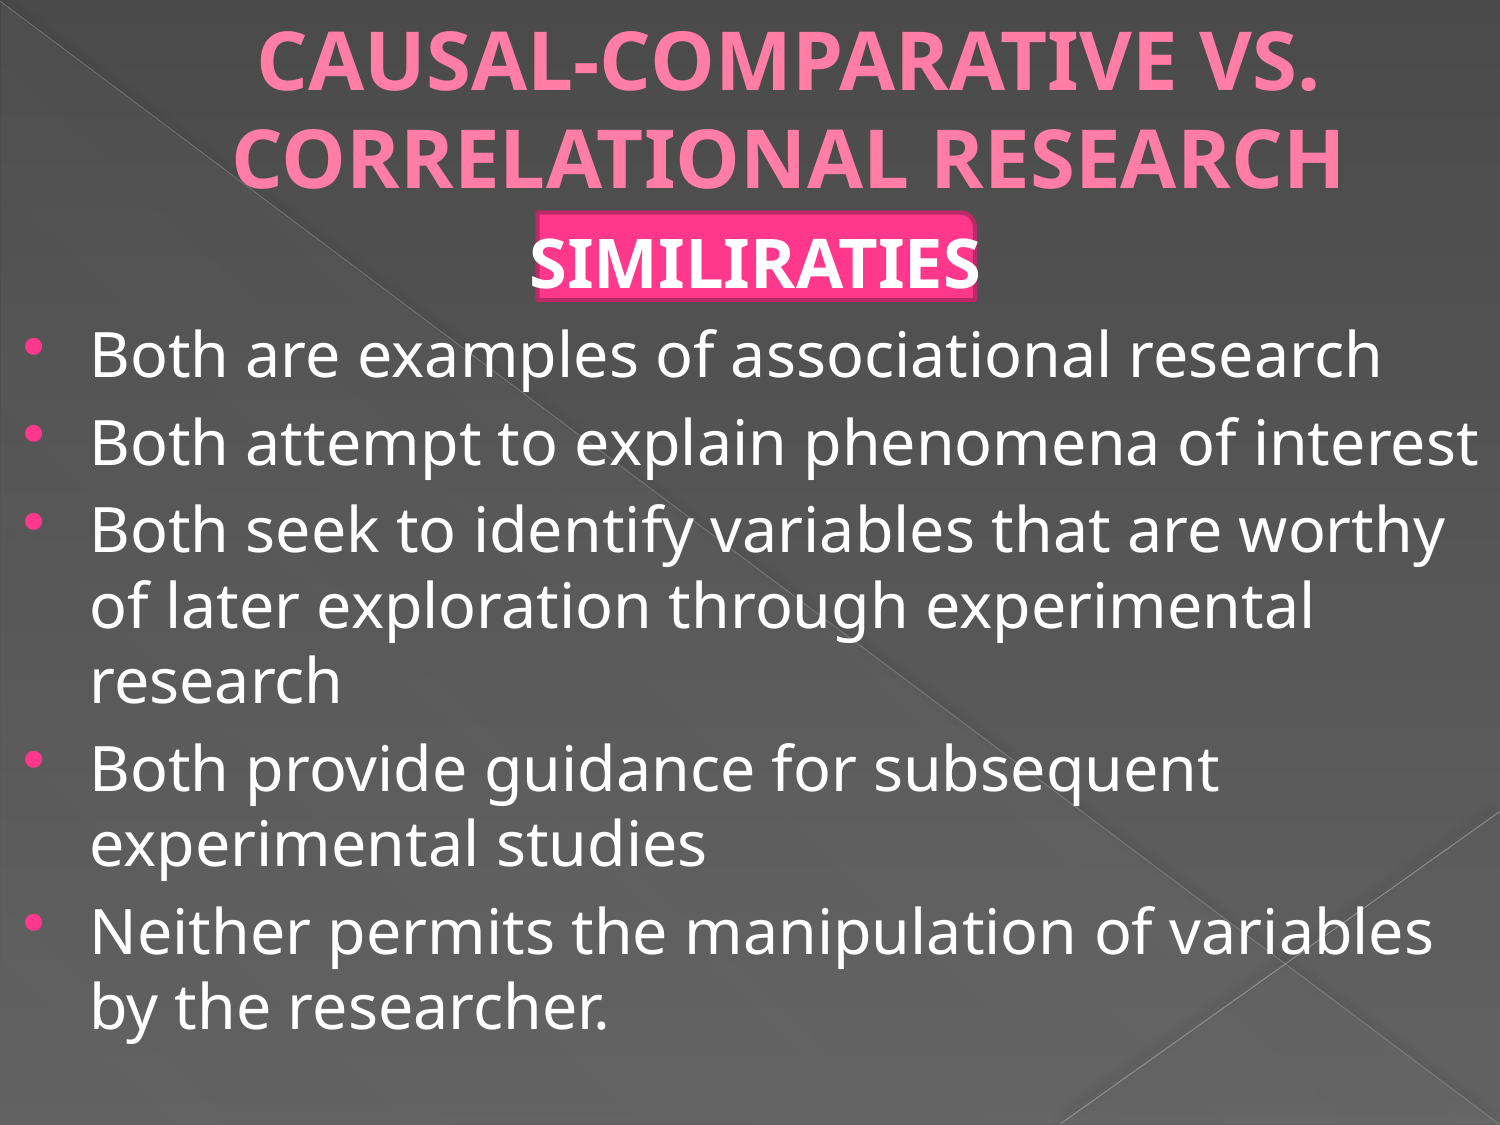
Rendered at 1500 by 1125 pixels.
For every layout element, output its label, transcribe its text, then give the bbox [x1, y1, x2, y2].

title CAUSAL-COMPARATIVE VS. CORRELATIONAL RESEARCH [0, 1, 1500, 212]
list SIMILIRATIES Both are examples of associational research Both attempt to explain phenomena of interest Both seek to identify variables that are worthy of later exploration through experimental research Both provide guidance for subsequent experimental studies Neither permits the manipulation of variables by the researcher. [0, 212, 1500, 1125]
